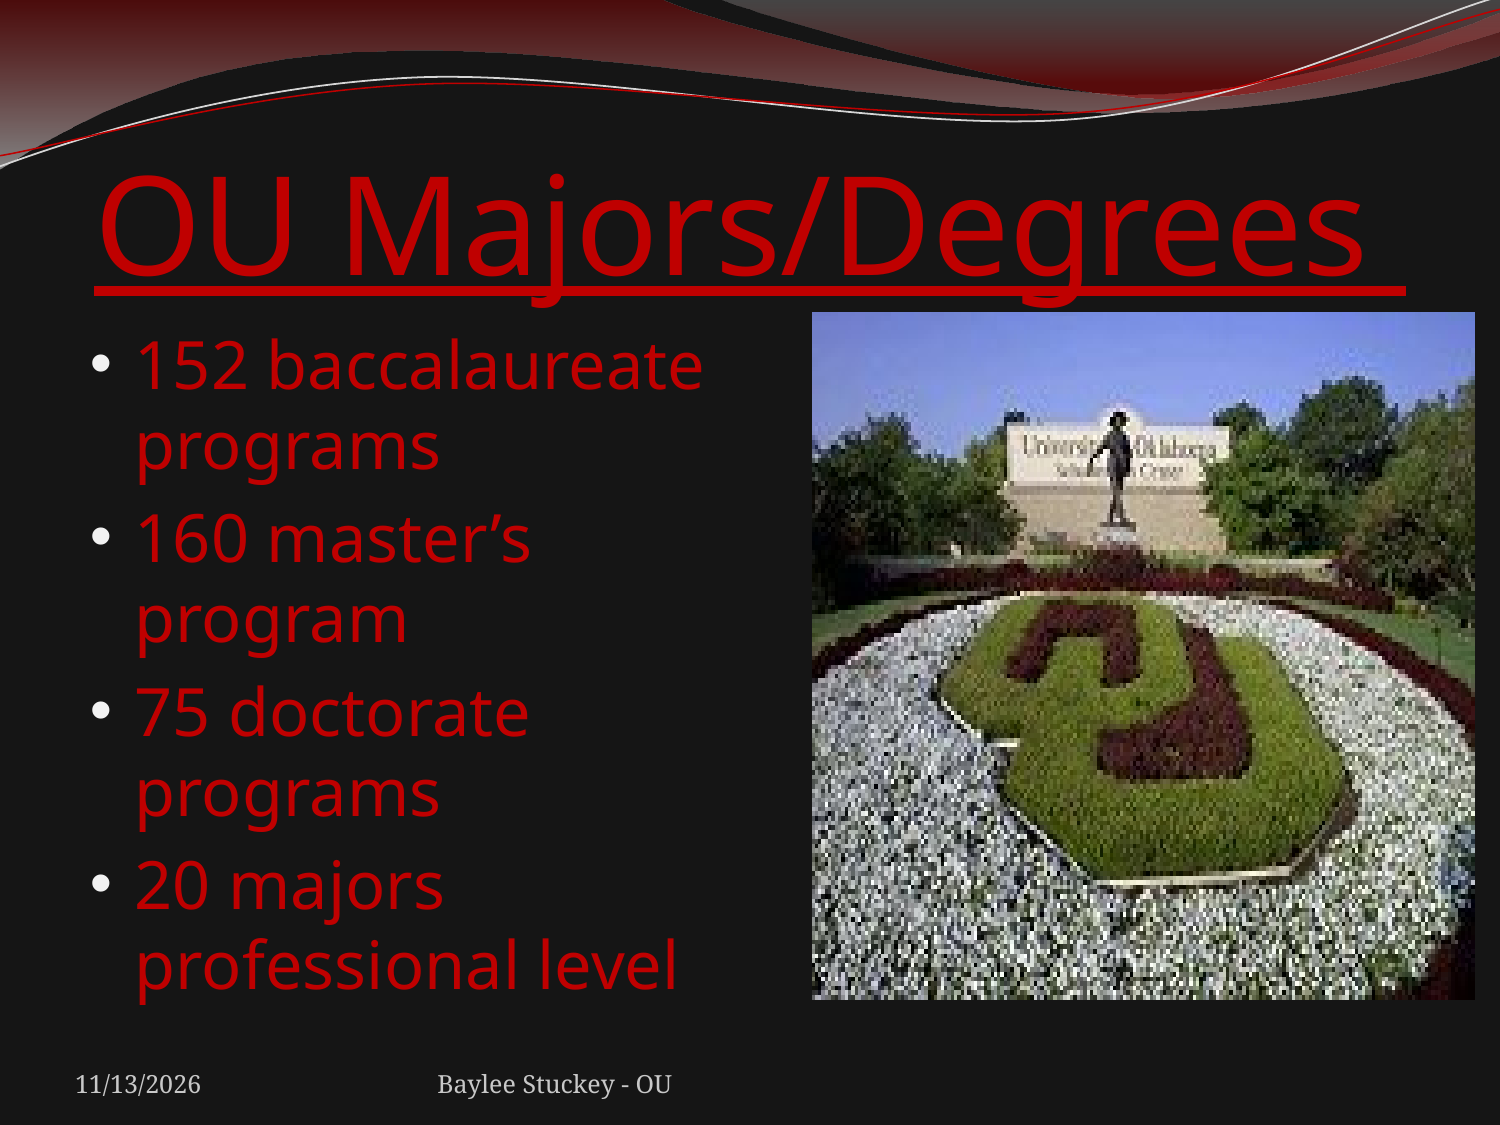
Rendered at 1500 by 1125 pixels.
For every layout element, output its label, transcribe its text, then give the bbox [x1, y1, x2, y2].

title OU Majors/Degrees [75, 115, 1425, 303]
list 152 baccalaureate programs 160 master’s program 75 doctorate programs 20 majors professional level [75, 314, 738, 1043]
footer Baylee Stuckey - OU [437, 1042, 988, 1103]
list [812, 312, 1476, 1001]
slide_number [75, 1042, 425, 1103]
